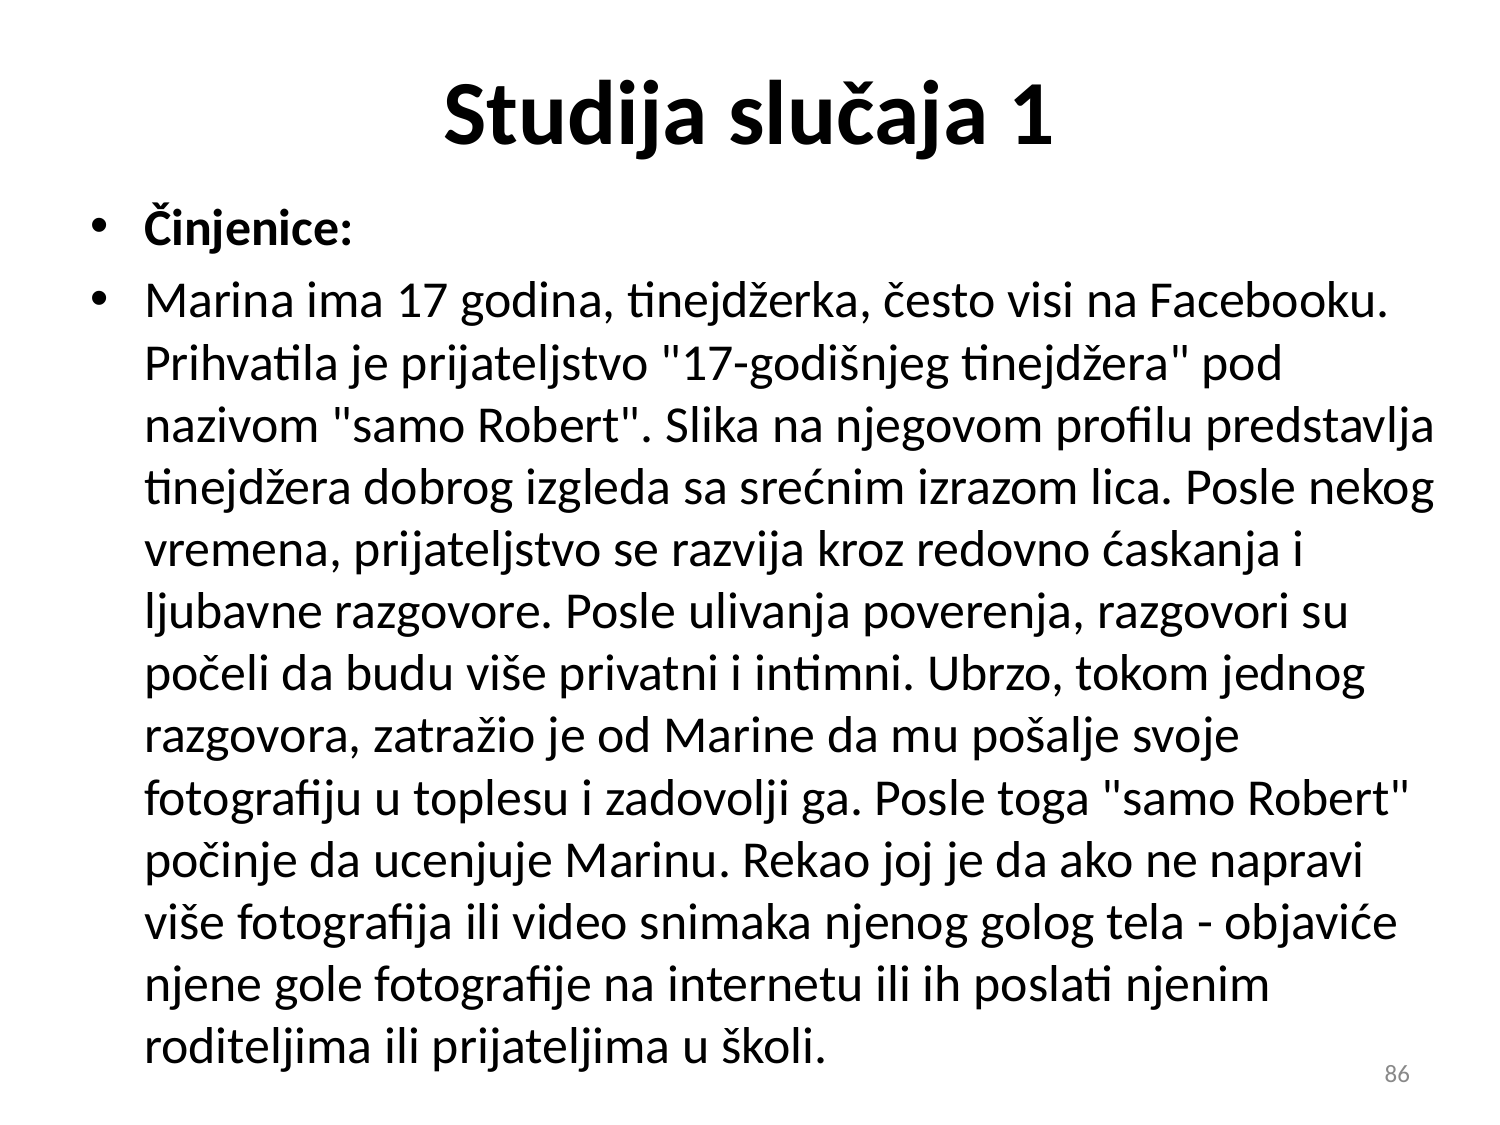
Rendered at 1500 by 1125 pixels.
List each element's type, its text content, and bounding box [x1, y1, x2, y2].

list Činjenice: Marina ima 17 godina, tinejdžerka, često visi na Facebooku. Prihvatila je prijateljstvo "17-godišnjeg tinejdžera" pod nazivom "samo Robert". Slika na njegovom profilu predstavlja tinejdžera dobrog izgleda sa srećnim izrazom lica. Posle nekog vremena, prijateljstvo se razvija kroz redovno ćaskanja i ljubavne razgovore. Posle ulivanja poverenja, razgovori su počeli da budu više privatni i intimni. Ubrzo, tokom jednog razgovora, zatražio je od Marine da mu pošalje svoje fotografiju u toplesu i zadovolji ga. Posle toga "samo Robert" počinje da ucenjuje Marinu. Rekao joj je da ako ne napravi više fotografija ili video snimaka njenog golog tela - objaviće njene gole fotografije na internetu ili ih poslati njenim roditeljima ili prijateljima u školi. [75, 186, 1472, 1088]
title Studija slučaja 1 [75, 45, 1425, 186]
slide_number 86 [1074, 1042, 1425, 1103]
